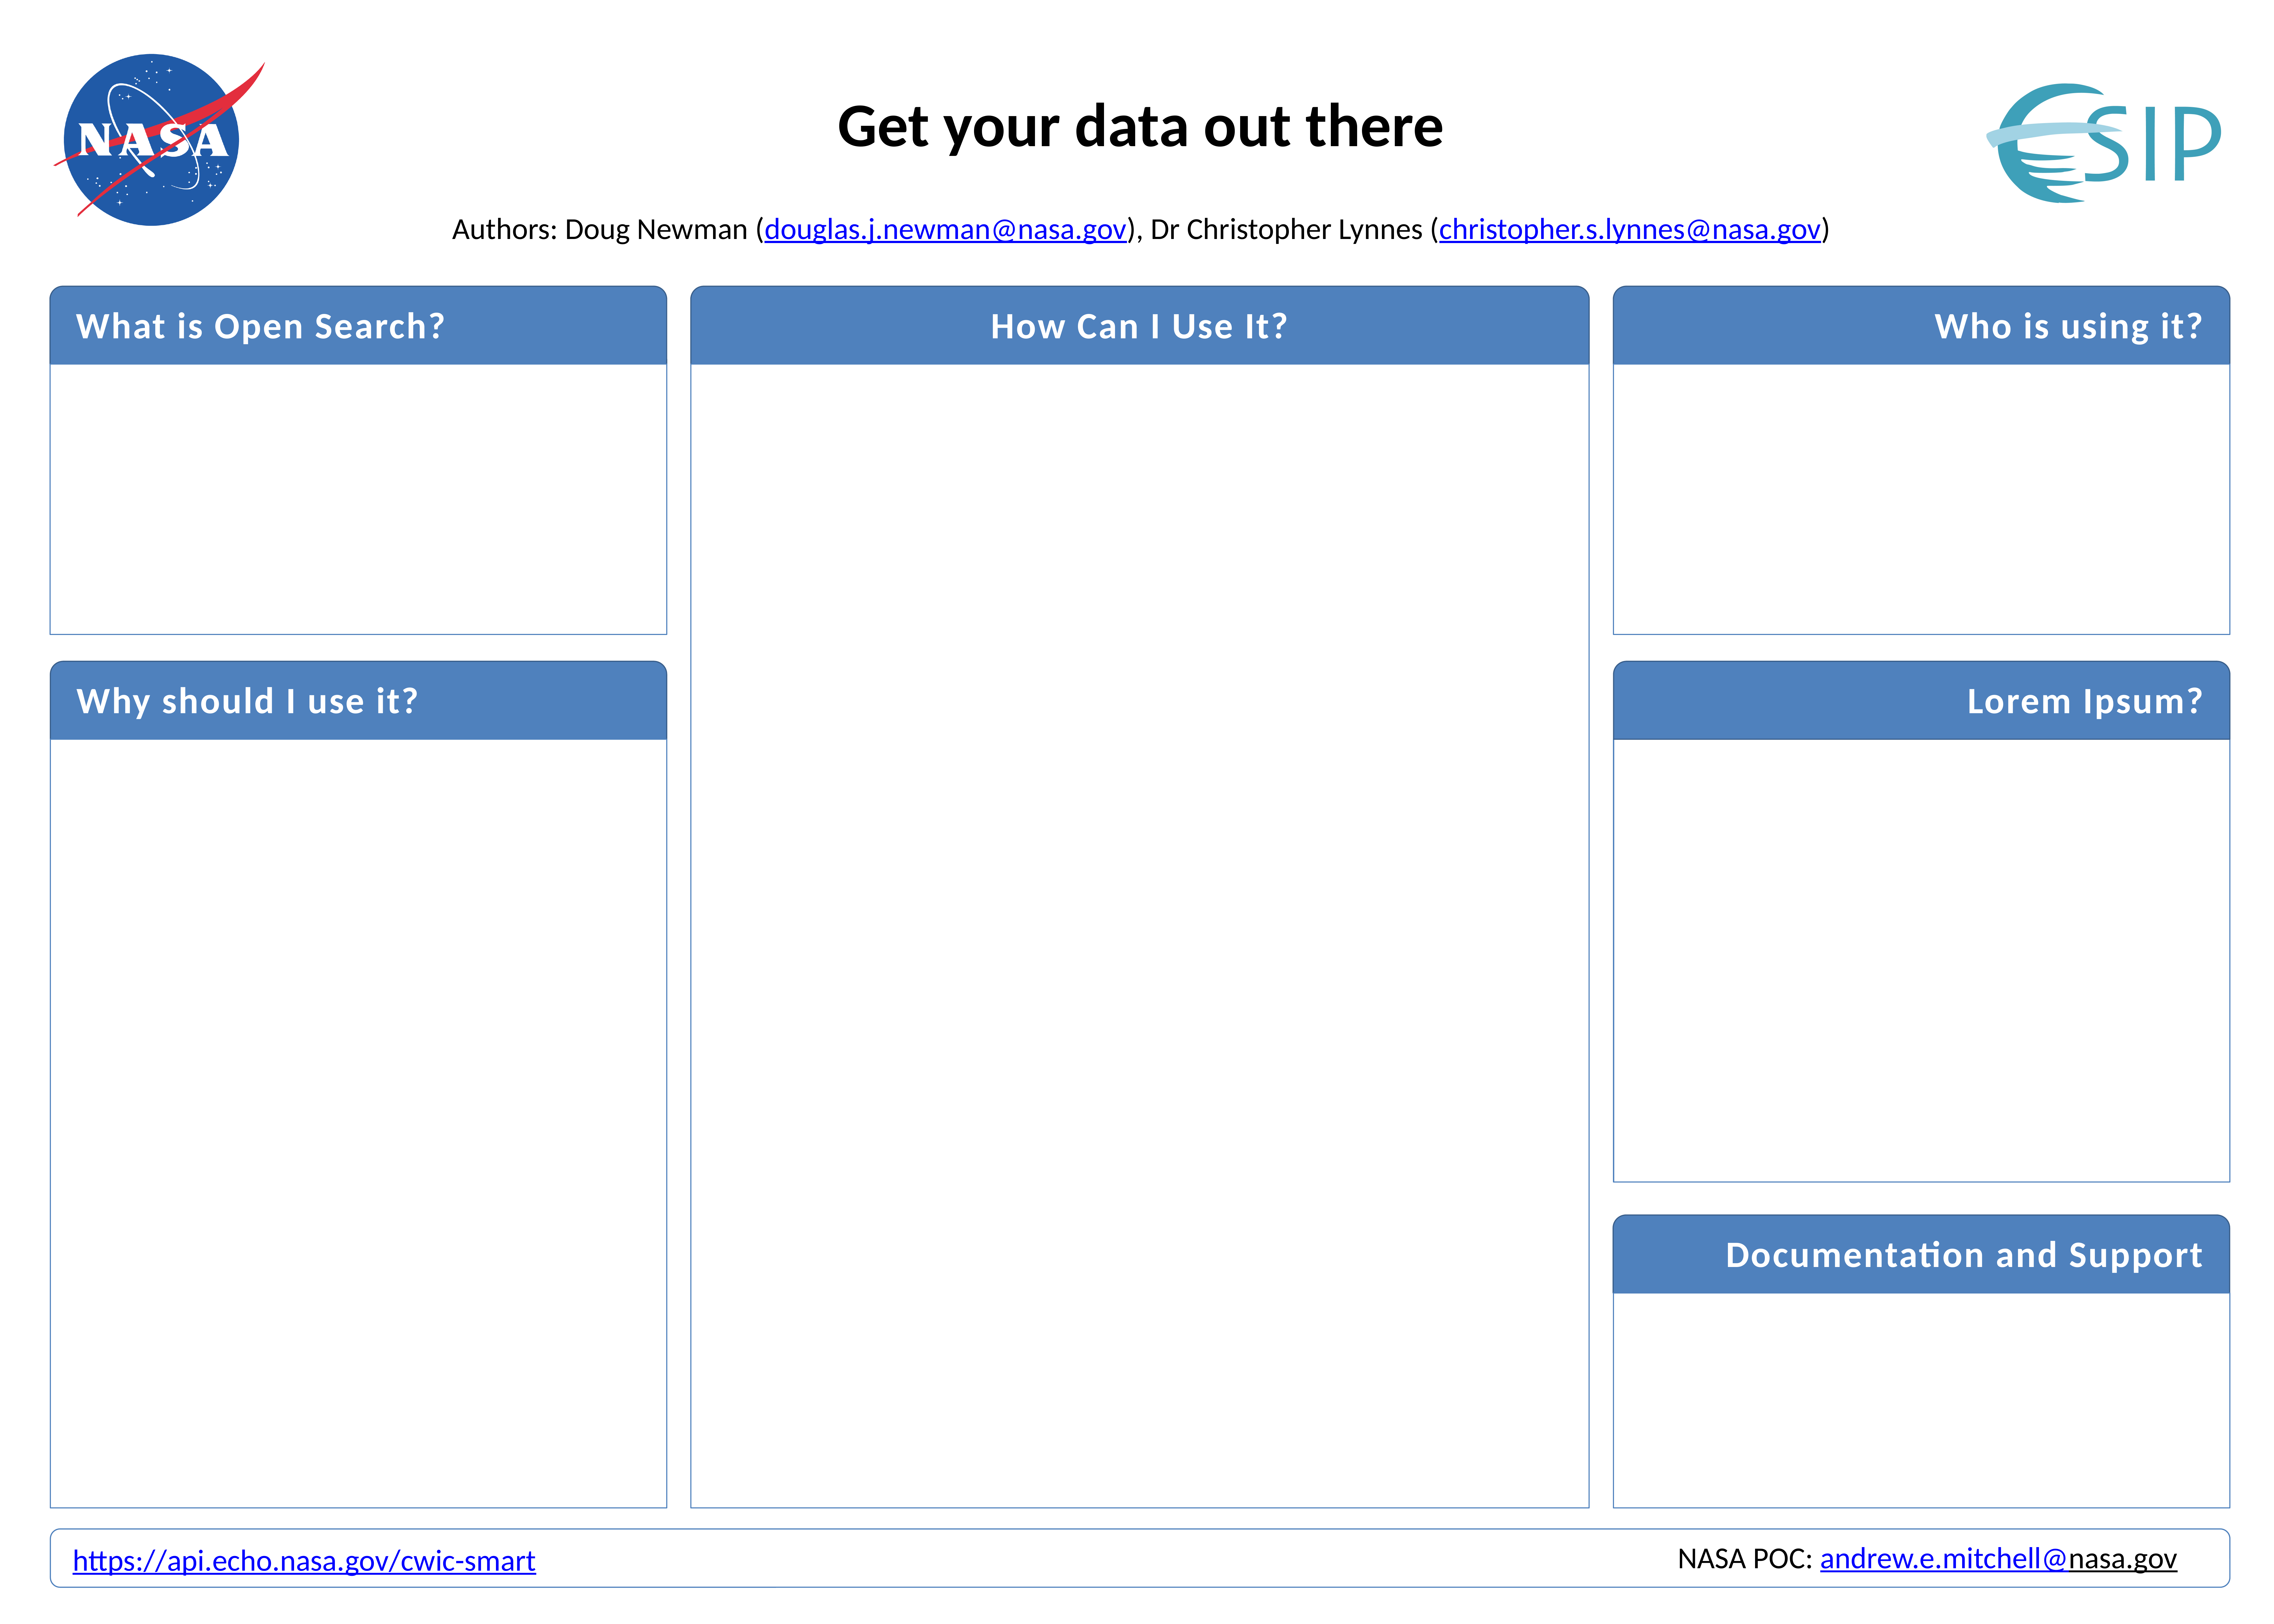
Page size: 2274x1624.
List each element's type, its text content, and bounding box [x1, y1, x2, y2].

text_box [1613, 364, 2230, 635]
text_box Why should I use it? [50, 661, 667, 739]
text_box [50, 364, 667, 635]
text_box [690, 364, 1590, 1508]
text_box [1613, 740, 2230, 1183]
text_box Who is using it? [1613, 286, 2231, 365]
text_box What is Open Search? [49, 286, 667, 365]
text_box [4, 52, 2274, 257]
text_box Lorem Ipsum? [1613, 661, 2231, 740]
text_box [0, 0, 2274, 276]
text_box How Can I Use It? [690, 286, 1590, 365]
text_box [1613, 1215, 2230, 1508]
text_box [50, 739, 667, 1508]
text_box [50, 1529, 2230, 1618]
